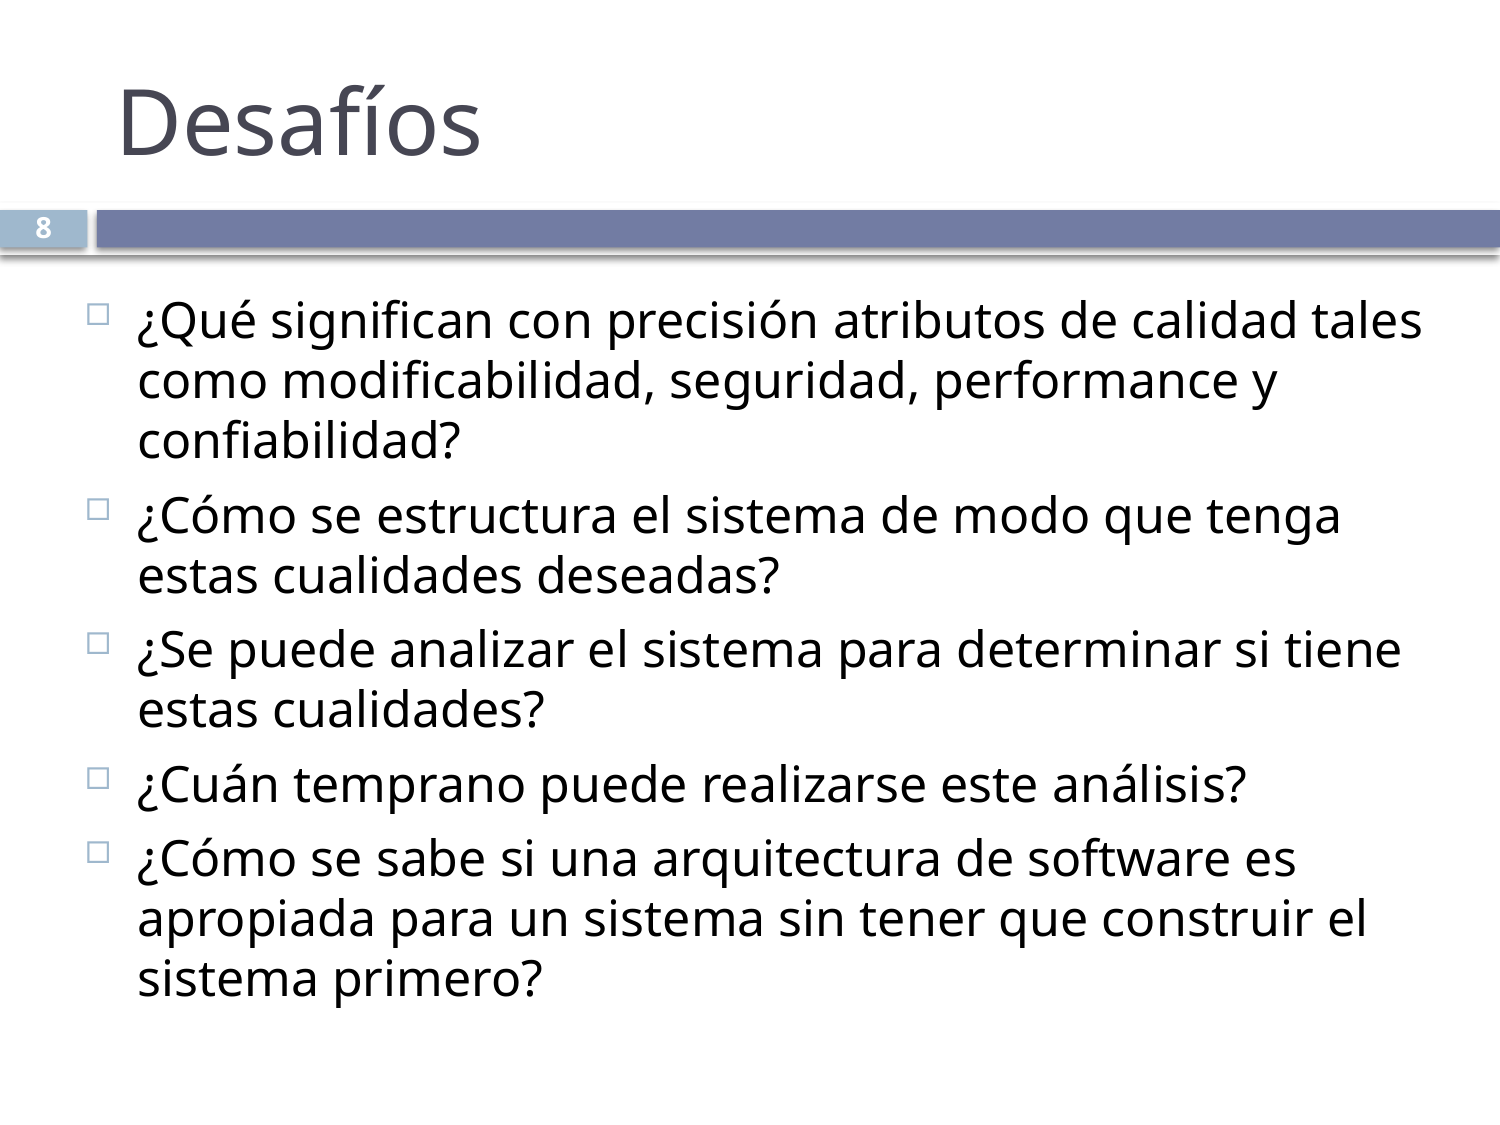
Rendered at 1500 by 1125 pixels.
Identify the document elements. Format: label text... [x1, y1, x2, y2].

title Desafíos [100, 37, 1438, 200]
list ¿Qué significan con precisión atributos de calidad tales como modificabilidad, seguridad, performance y confiabilidad? ¿Cómo se estructura el sistema de modo que tenga estas cualidades deseadas? ¿Se puede analizar el sistema para determinar si tiene estas cualidades? ¿Cuán temprano puede realizarse este análisis? ¿Cómo se sabe si una arquitectura de software es apropiada para un sistema sin tener que construir el sistema primero? [70, 281, 1454, 1008]
slide_number 8 [0, 208, 88, 249]
